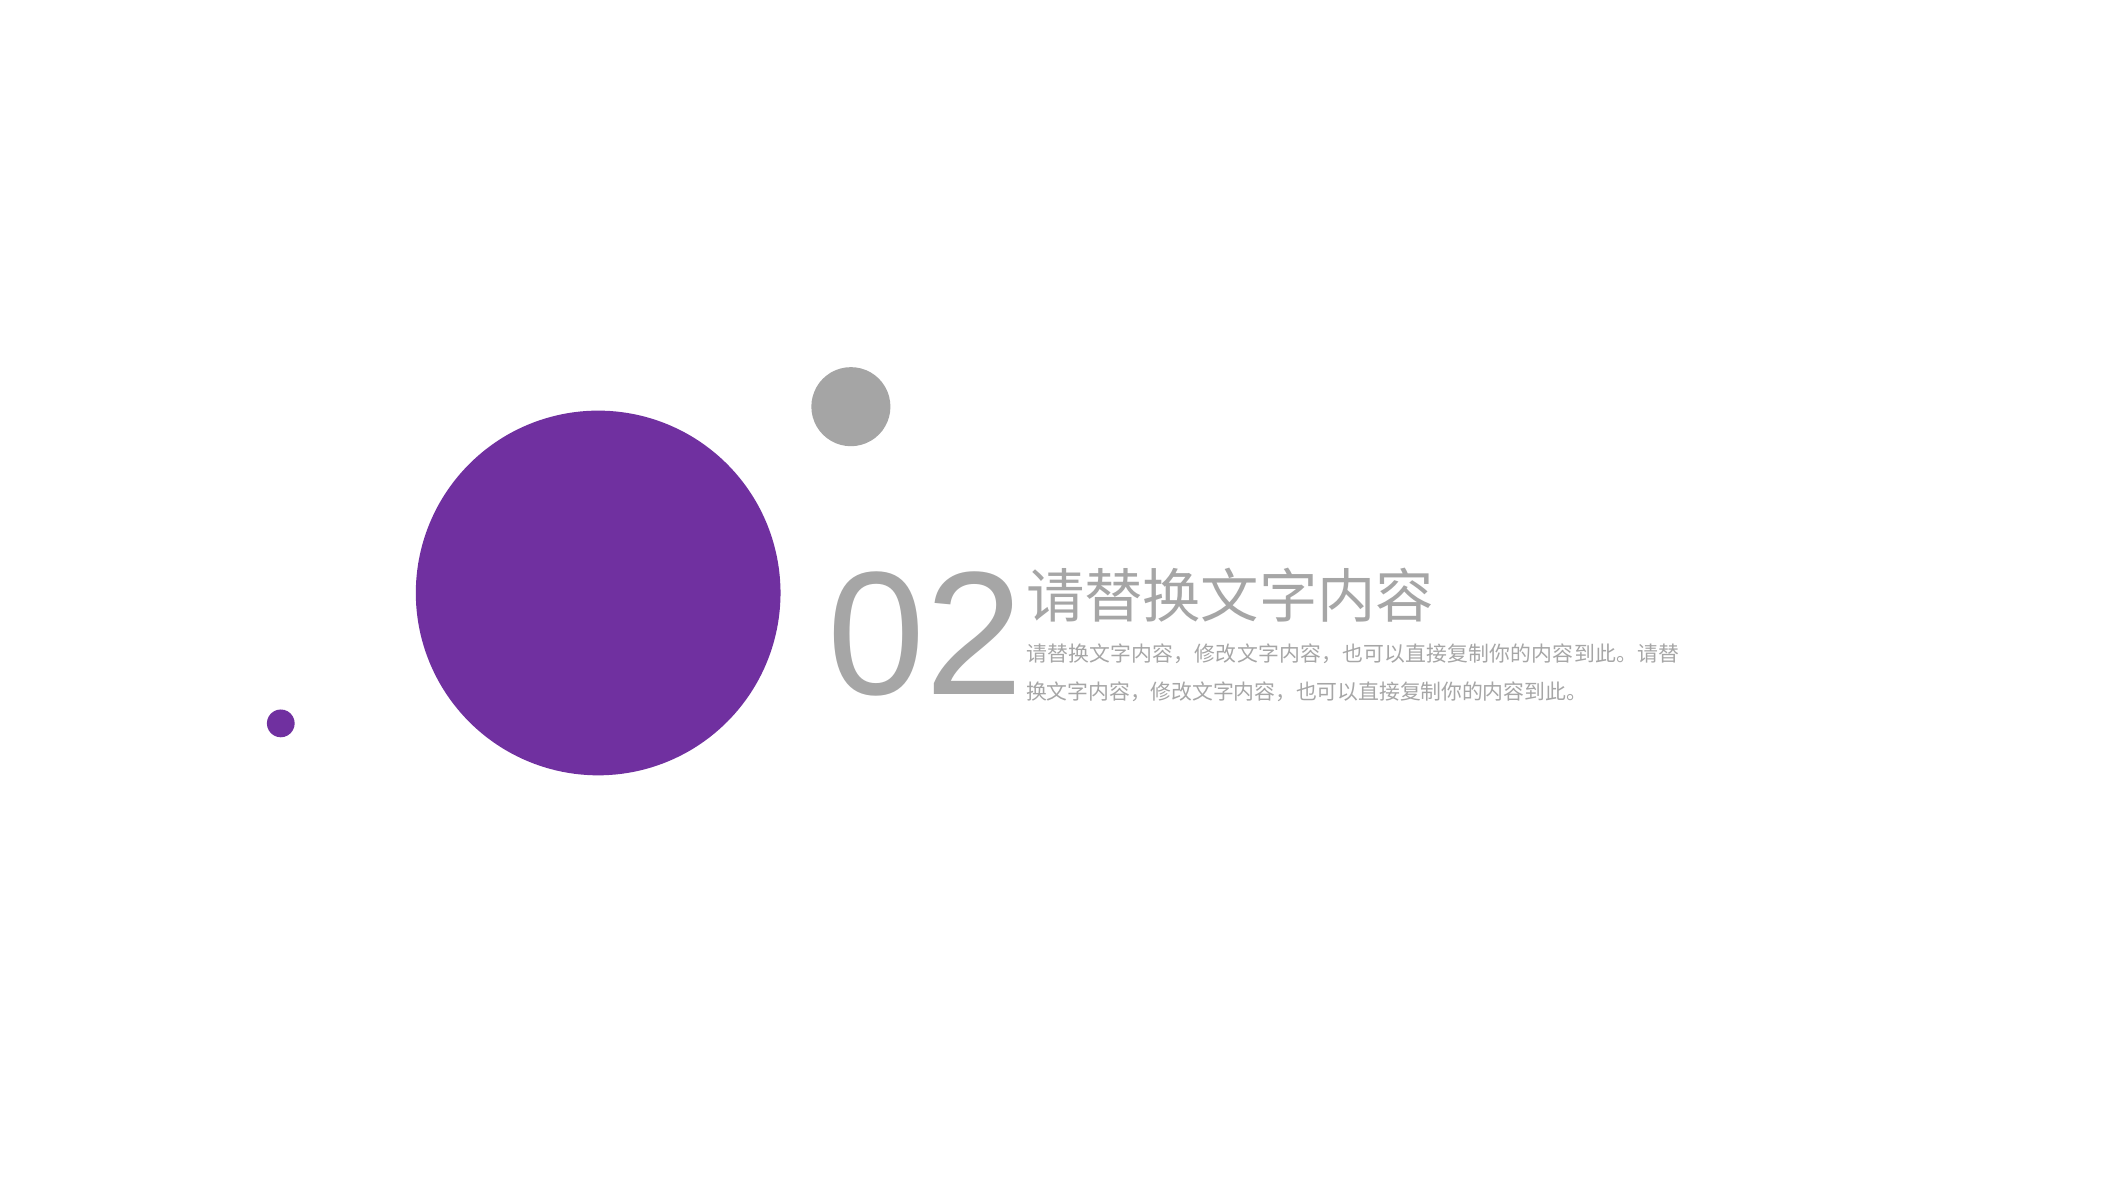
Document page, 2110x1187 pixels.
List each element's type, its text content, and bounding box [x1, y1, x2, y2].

text_box [415, 410, 780, 776]
text_box [811, 367, 891, 447]
text_box 请替换文字内容，修改文字内容，也可以直接复制你的内容到此。请替换文字内容，修改文字内容，也可以直接复制你的内容到此。 [1026, 628, 1679, 704]
text_box [266, 709, 295, 738]
text_box 02 [780, 511, 1070, 737]
text_box 请替换文字内容 [1026, 537, 1495, 628]
